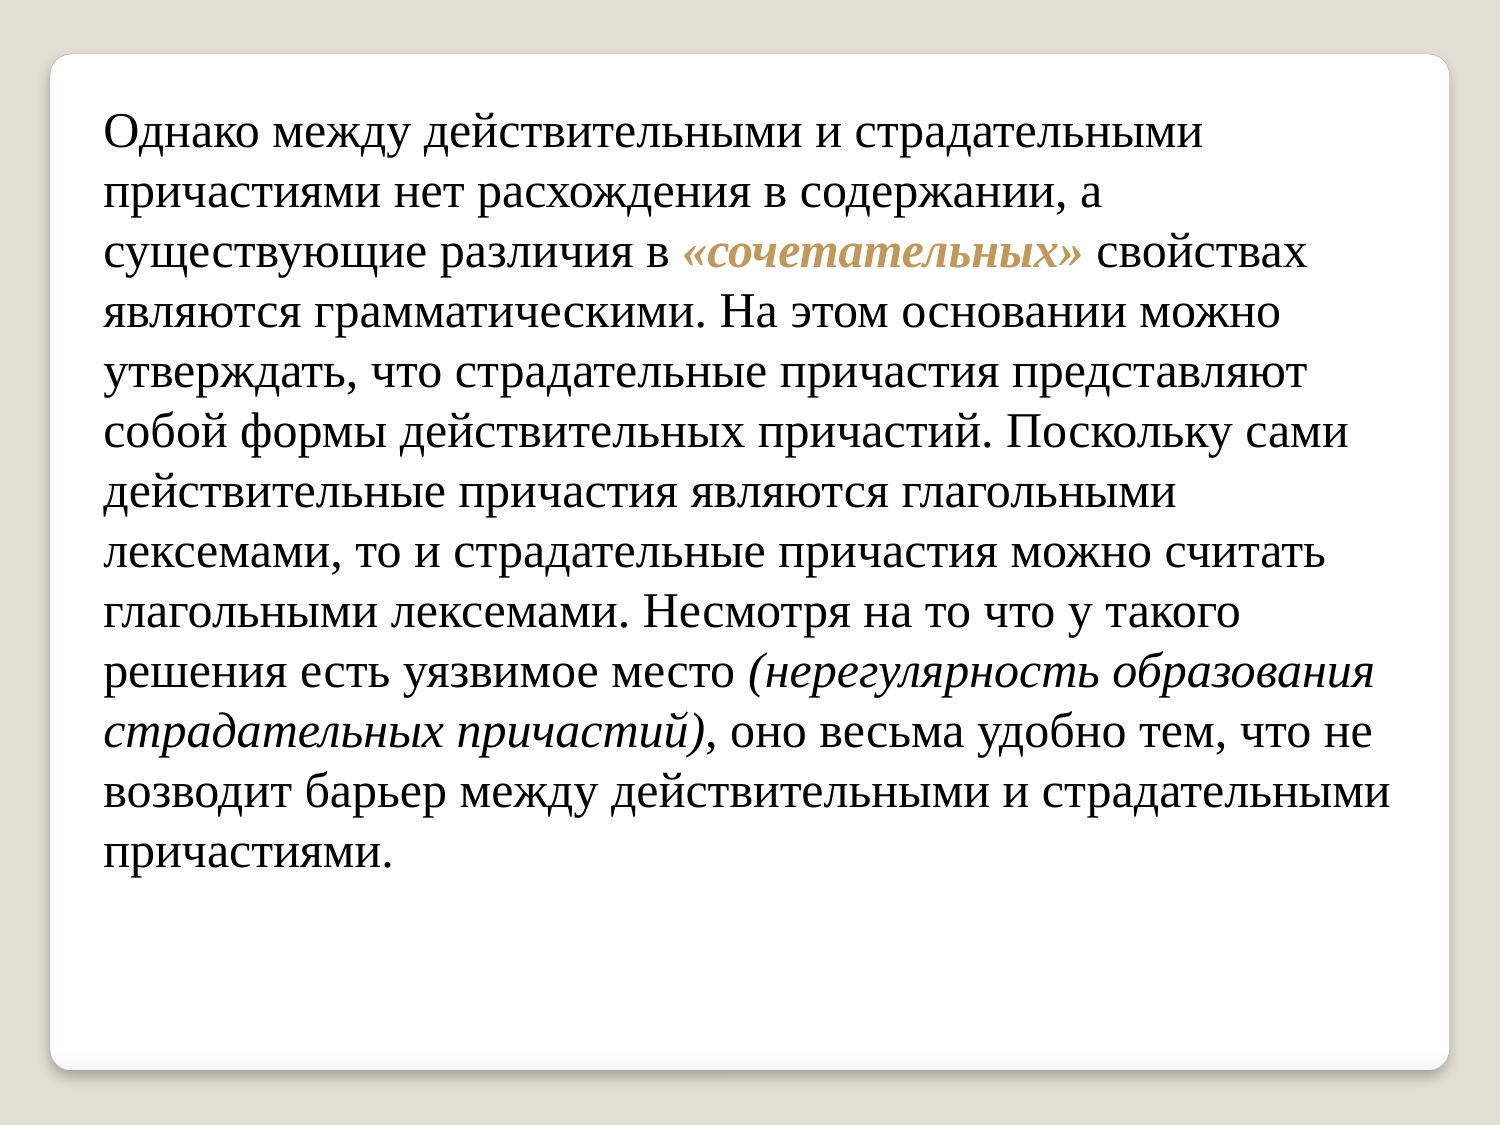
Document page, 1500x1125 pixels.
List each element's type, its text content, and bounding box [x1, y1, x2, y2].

text_box Однако между действительными и страдательными причастиями нет расхождения в содержании, а существующие различия в «сочетательных» свойствах являются грамматическими. На этом основании можно утверждать, что страдательные причастия представляют собой формы действительных причастий. Поскольку сами действительные причастия являются глагольными лексемами, то и страдательные причастия можно считать глагольными лексемами. Несмотря на то что у такого решения есть уязвимое место (нерегулярность образования страдательных причастий), оно весьма удобно тем, что не возводит барьер между действительными и страдательными причастиями. [88, 89, 1436, 885]
